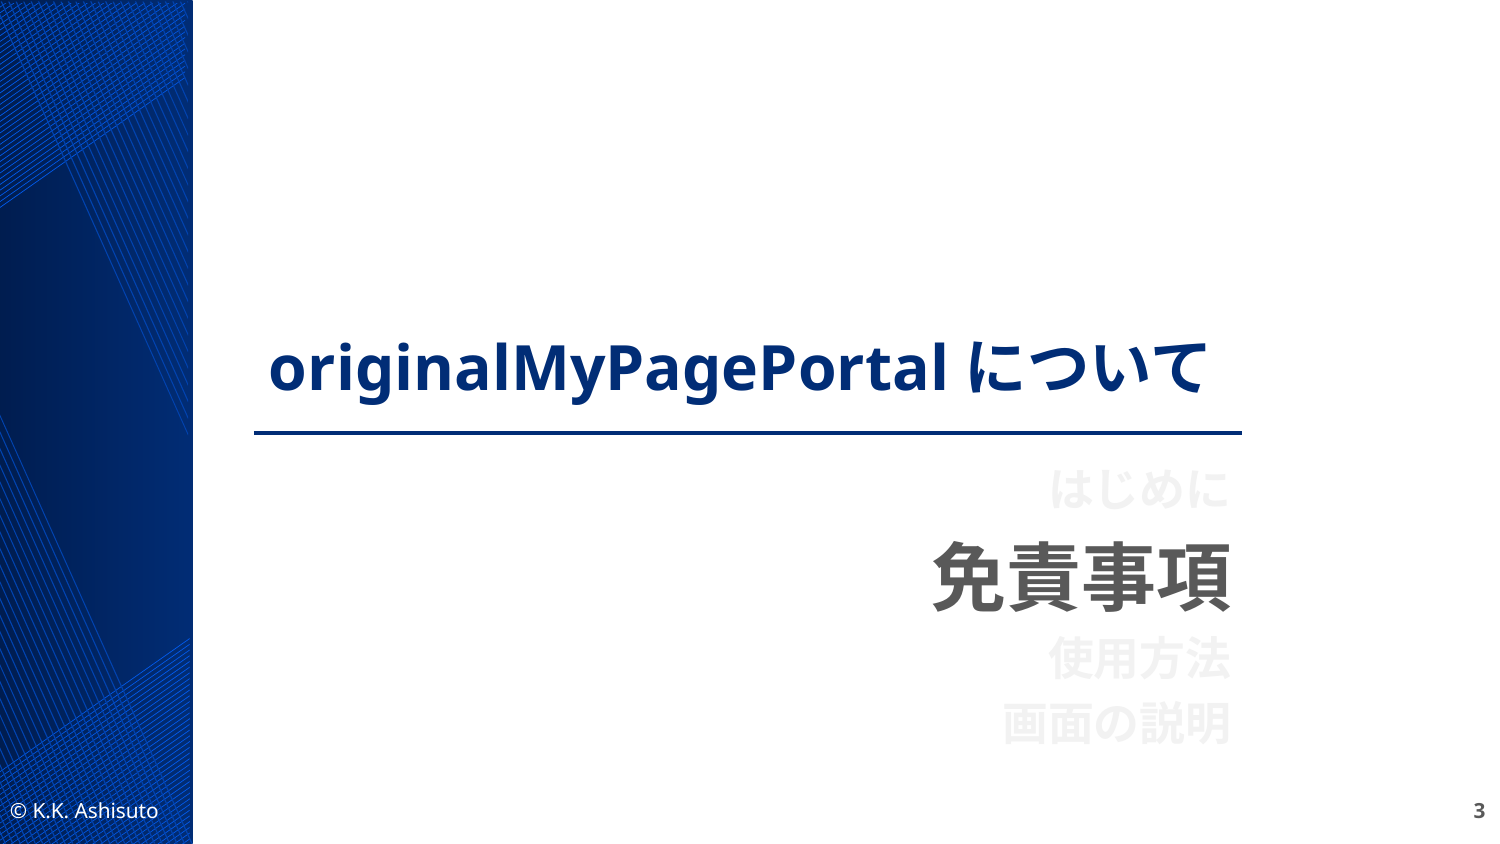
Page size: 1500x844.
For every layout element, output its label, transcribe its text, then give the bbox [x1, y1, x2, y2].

list はじめに 免責事項 使用方法 画面の説明 [253, 433, 1247, 777]
footer © K.K. Ashisuto [0, 790, 182, 836]
slide_number 3 [1409, 790, 1500, 836]
title originalMyPagePortalについて [253, 300, 1478, 430]
